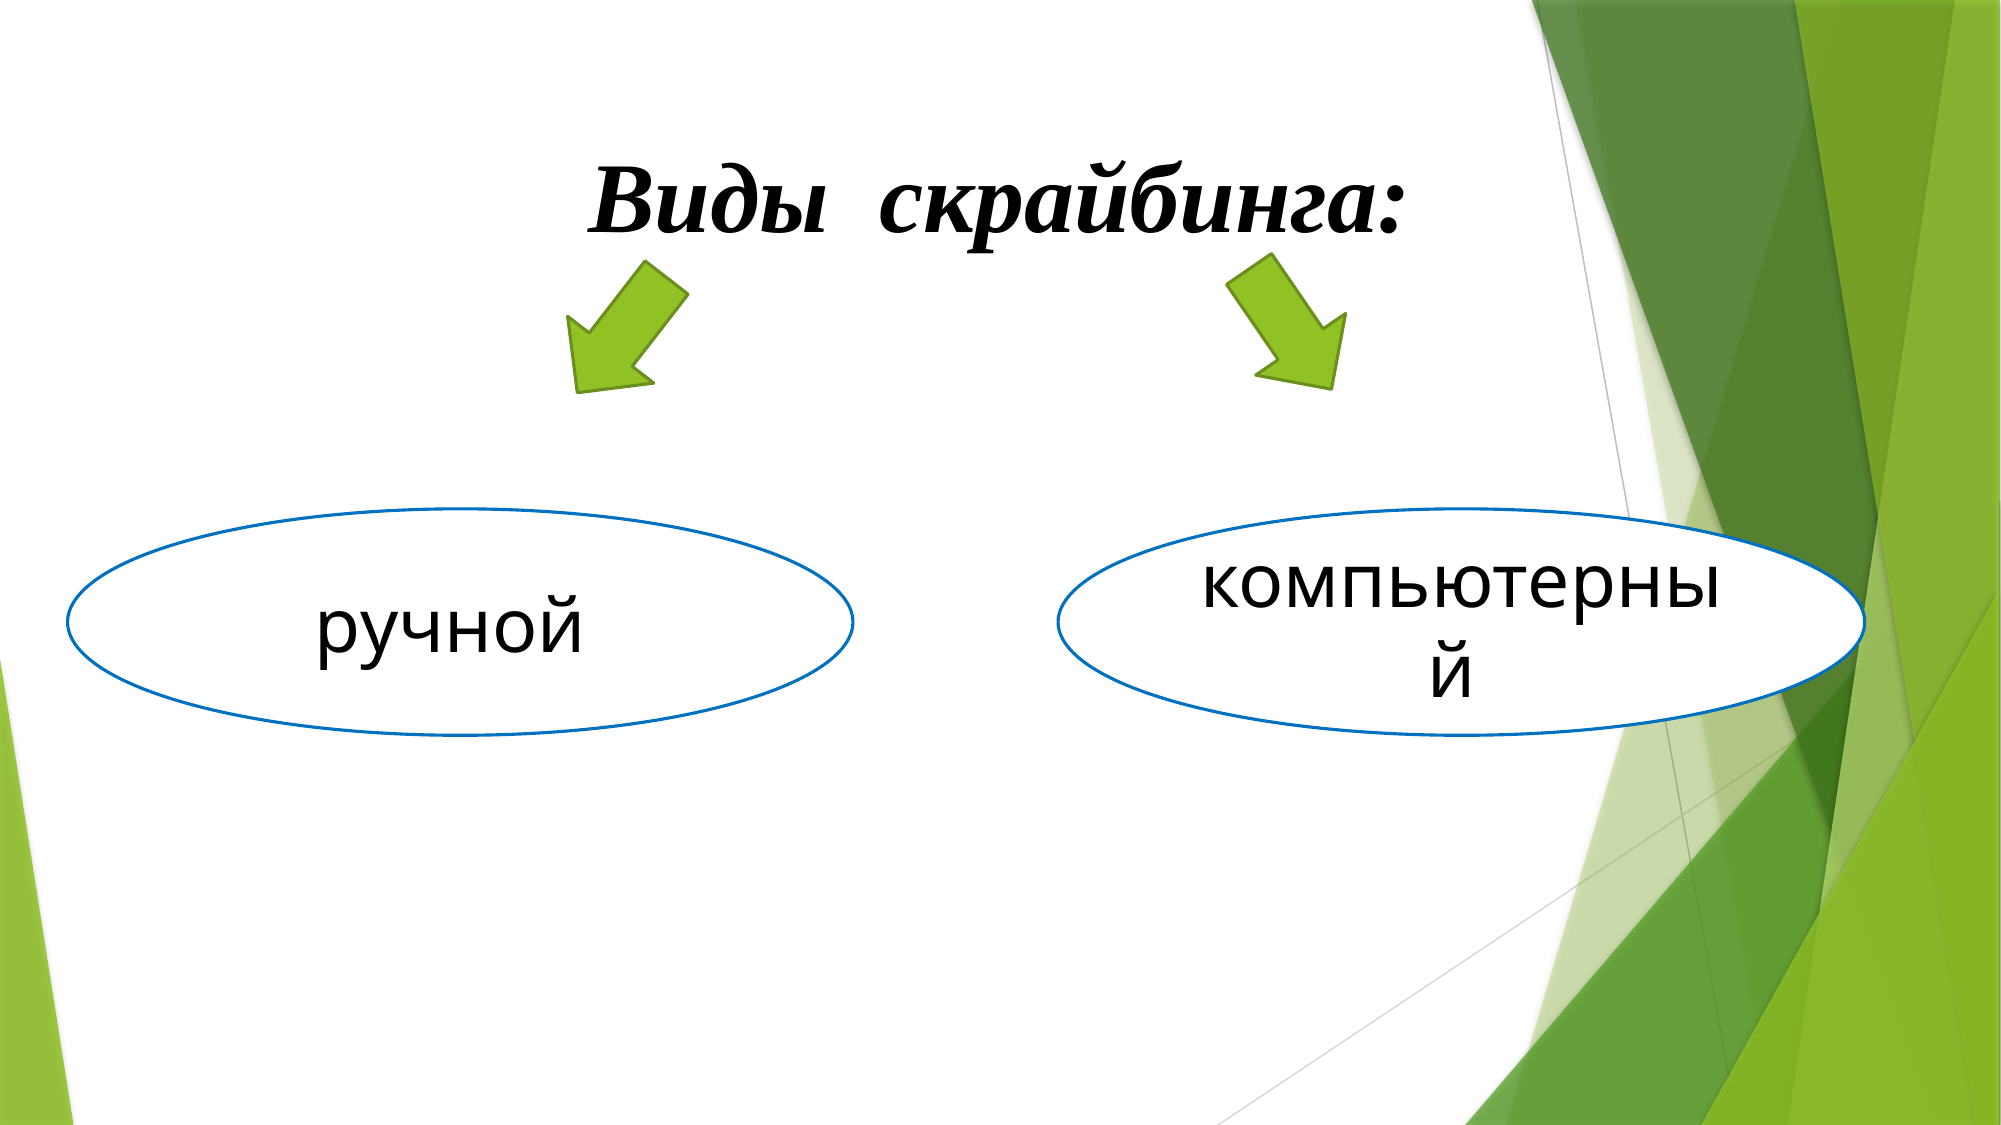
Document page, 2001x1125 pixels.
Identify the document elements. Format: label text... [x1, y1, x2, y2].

text_box ручной [65, 507, 855, 737]
text_box [1225, 252, 1348, 391]
text_box [566, 259, 690, 395]
text_box компьютерный [1056, 507, 1867, 737]
text_box Виды скрайбинга: [500, 107, 1500, 261]
